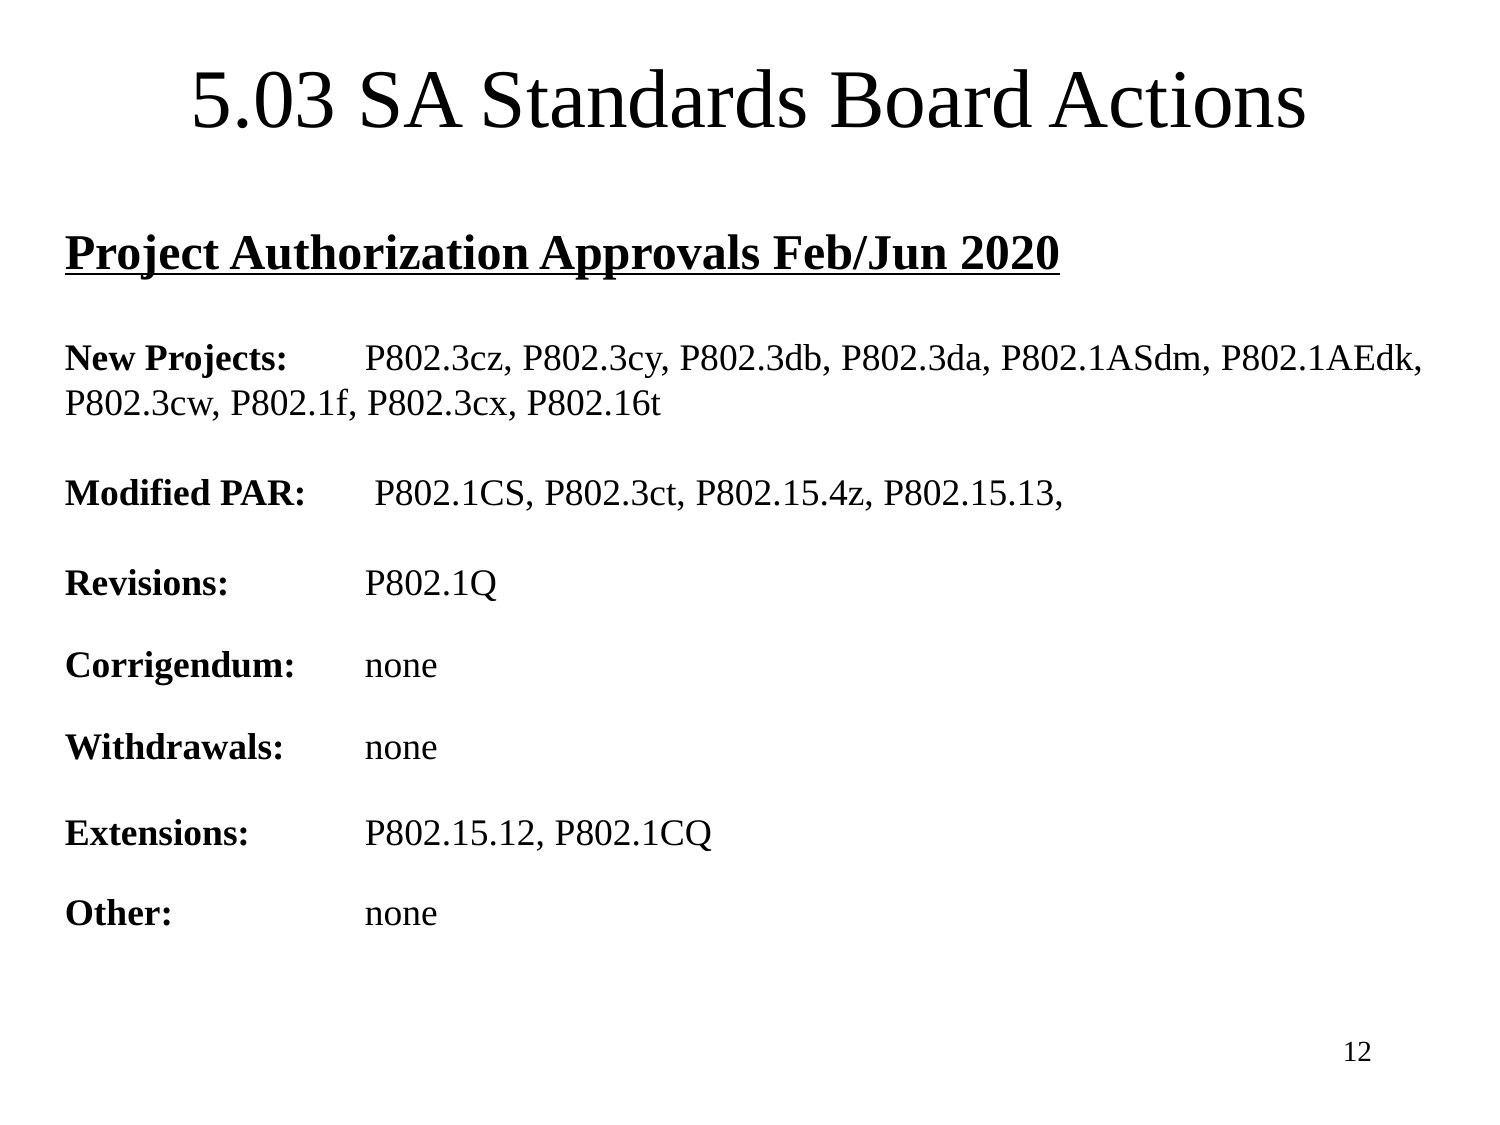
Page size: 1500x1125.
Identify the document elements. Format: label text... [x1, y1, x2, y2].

text_box Project Authorization Approvals Feb/Jun 2020 New Projects: P802.3cz, P802.3cy, P802.3db, P802.3da, P802.1ASdm, P802.1AEdk, P802.3cw, P802.1f, P802.3cx, P802.16t Modified PAR: P802.1CS, P802.3ct, P802.15.4z, P802.15.13, Revisions: P802.1Q Corrigendum: none Withdrawals: none Extensions: P802.15.12, P802.1CQ Other: none [49, 212, 1463, 941]
slide_number 12 [1074, 1024, 1388, 1101]
title 5.03 SA Standards Board Actions [0, 0, 1500, 188]
